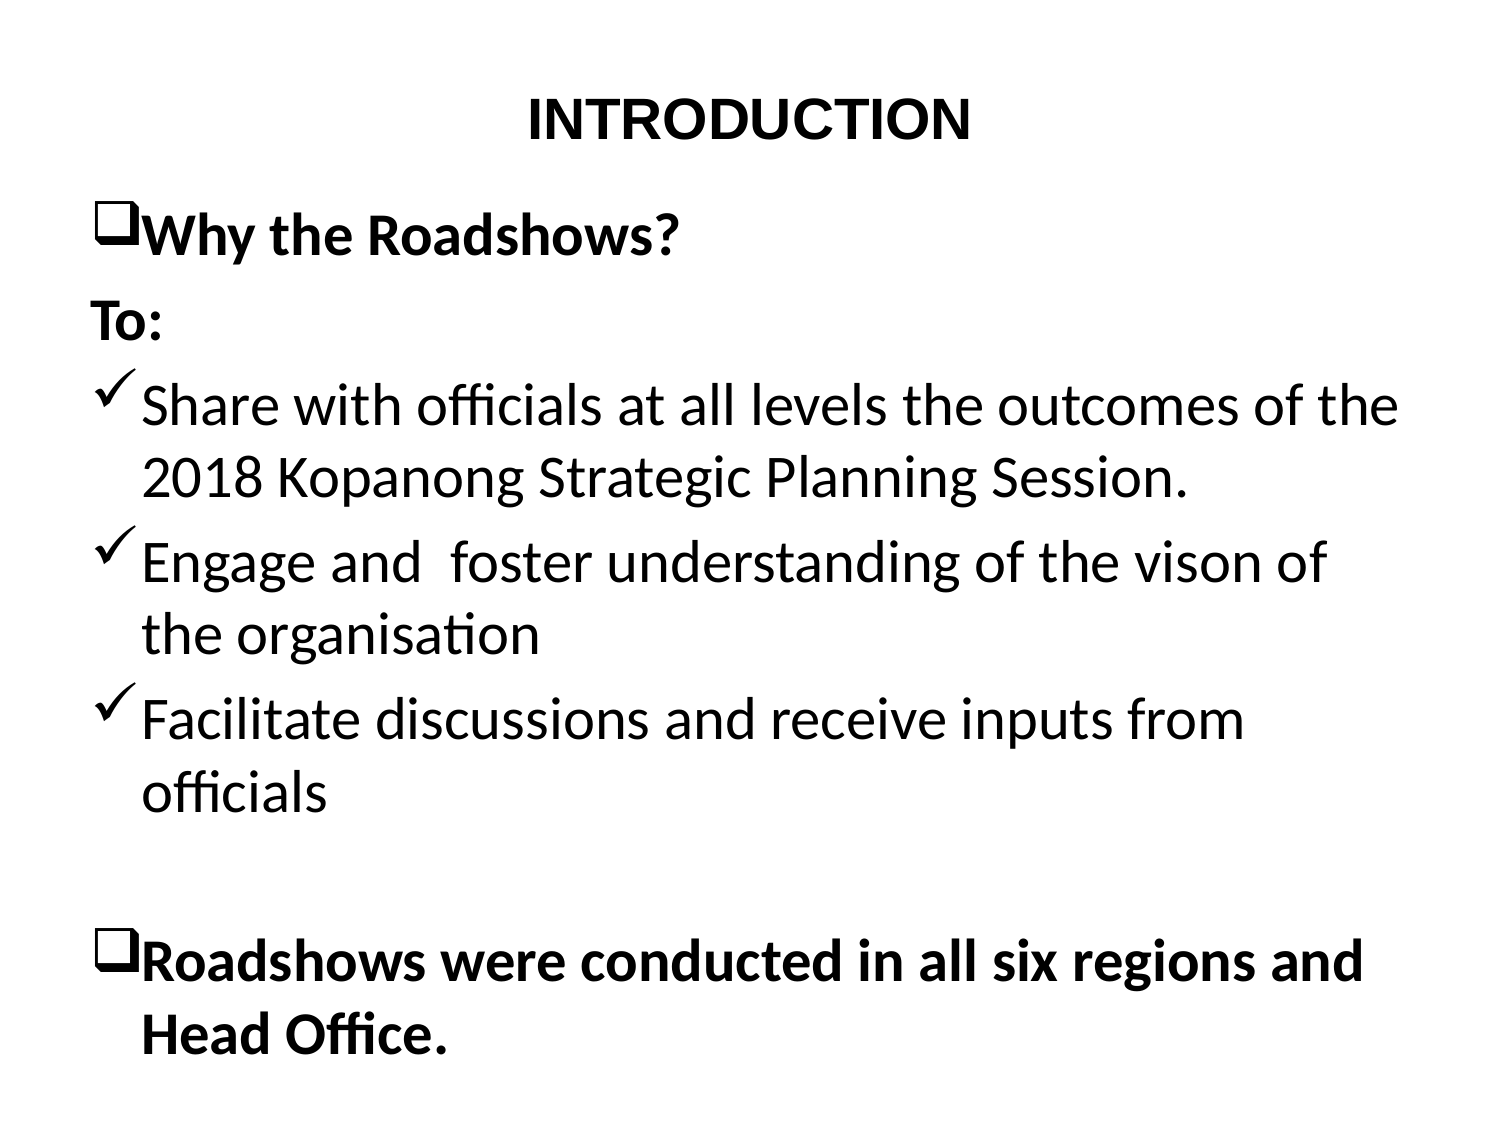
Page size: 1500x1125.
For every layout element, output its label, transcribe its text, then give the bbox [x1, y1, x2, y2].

title INTRODUCTION [75, 45, 1425, 187]
list Why the Roadshows? To: Share with officials at all levels the outcomes of the 2018 Kopanong Strategic Planning Session. Engage and foster understanding of the vison of the organisation Facilitate discussions and receive inputs from officials Roadshows were conducted in all six regions and Head Office. [75, 187, 1425, 1088]
